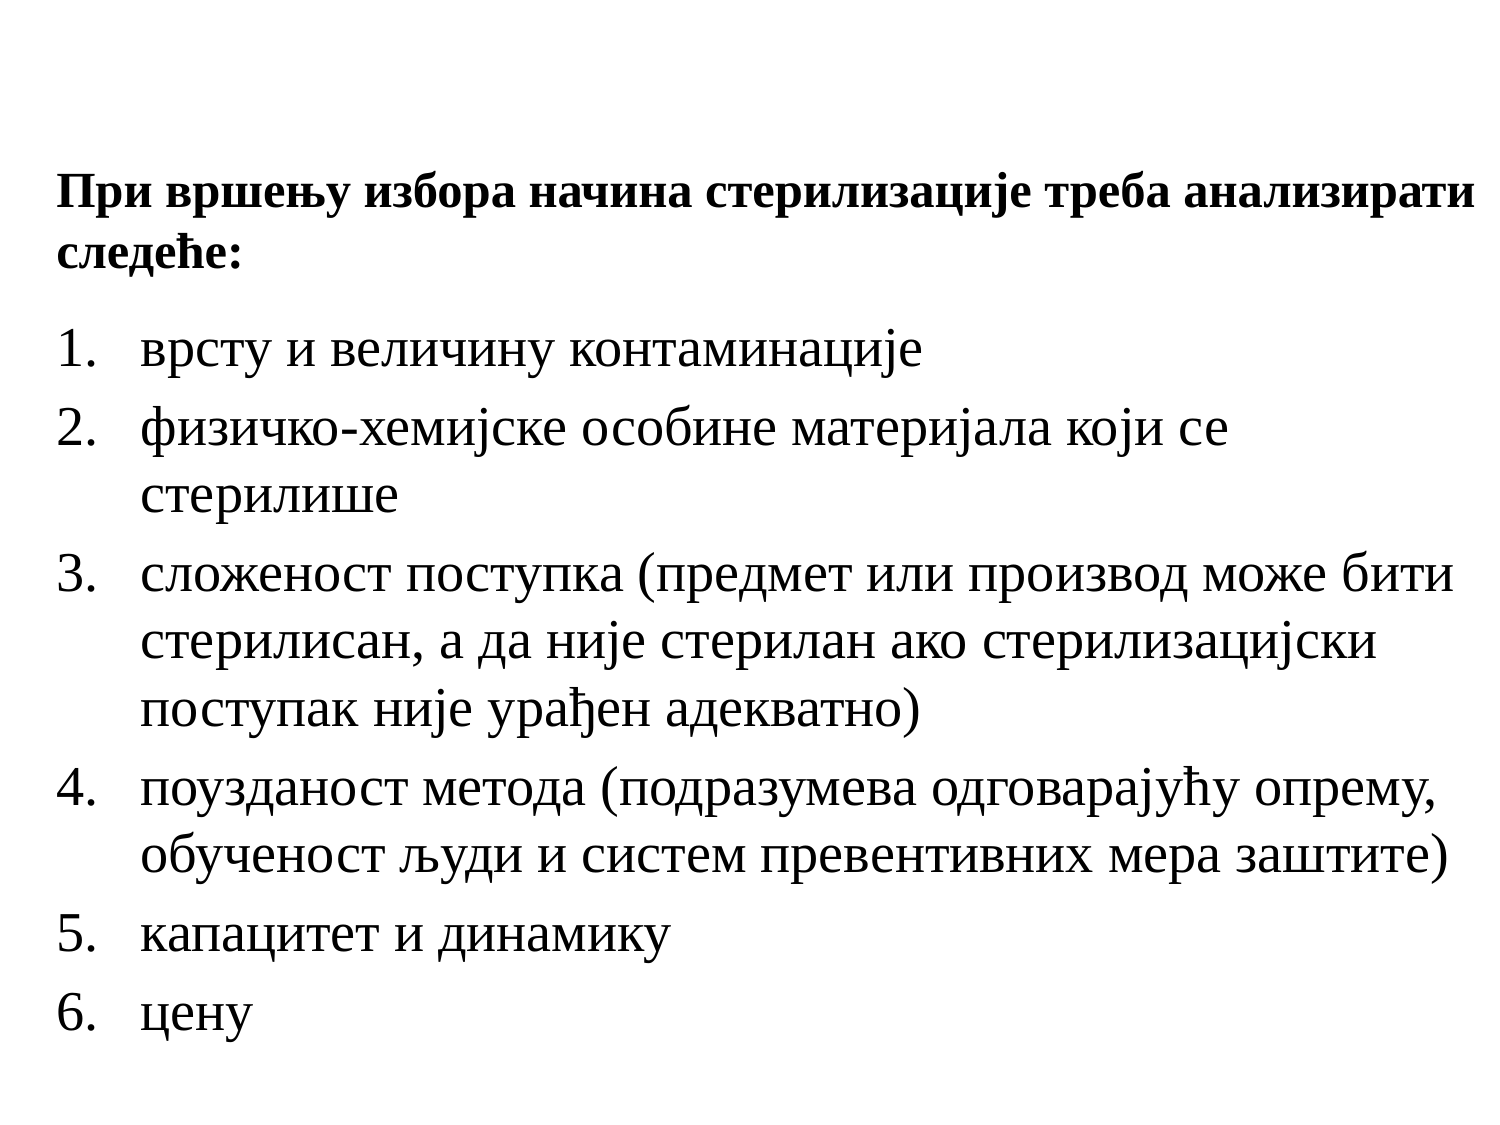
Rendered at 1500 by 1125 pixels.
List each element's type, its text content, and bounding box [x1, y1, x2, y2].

title При вршењу избора начина стерилизације треба анализирати следеће: [41, 148, 1500, 287]
subtitle врсту и величину контаминације физичко-хемијске особине материјала који се стерилише сложеност поступка (предмет или производ може бити стерилисан, а да није стерилан ако стерилизацијски поступак није урађен адекватно) поузданост метода (подразумева одговарајућу опрему, обученост људи и систем превентивних мера заштите) капацитет и динамику цену [41, 302, 1471, 1125]
